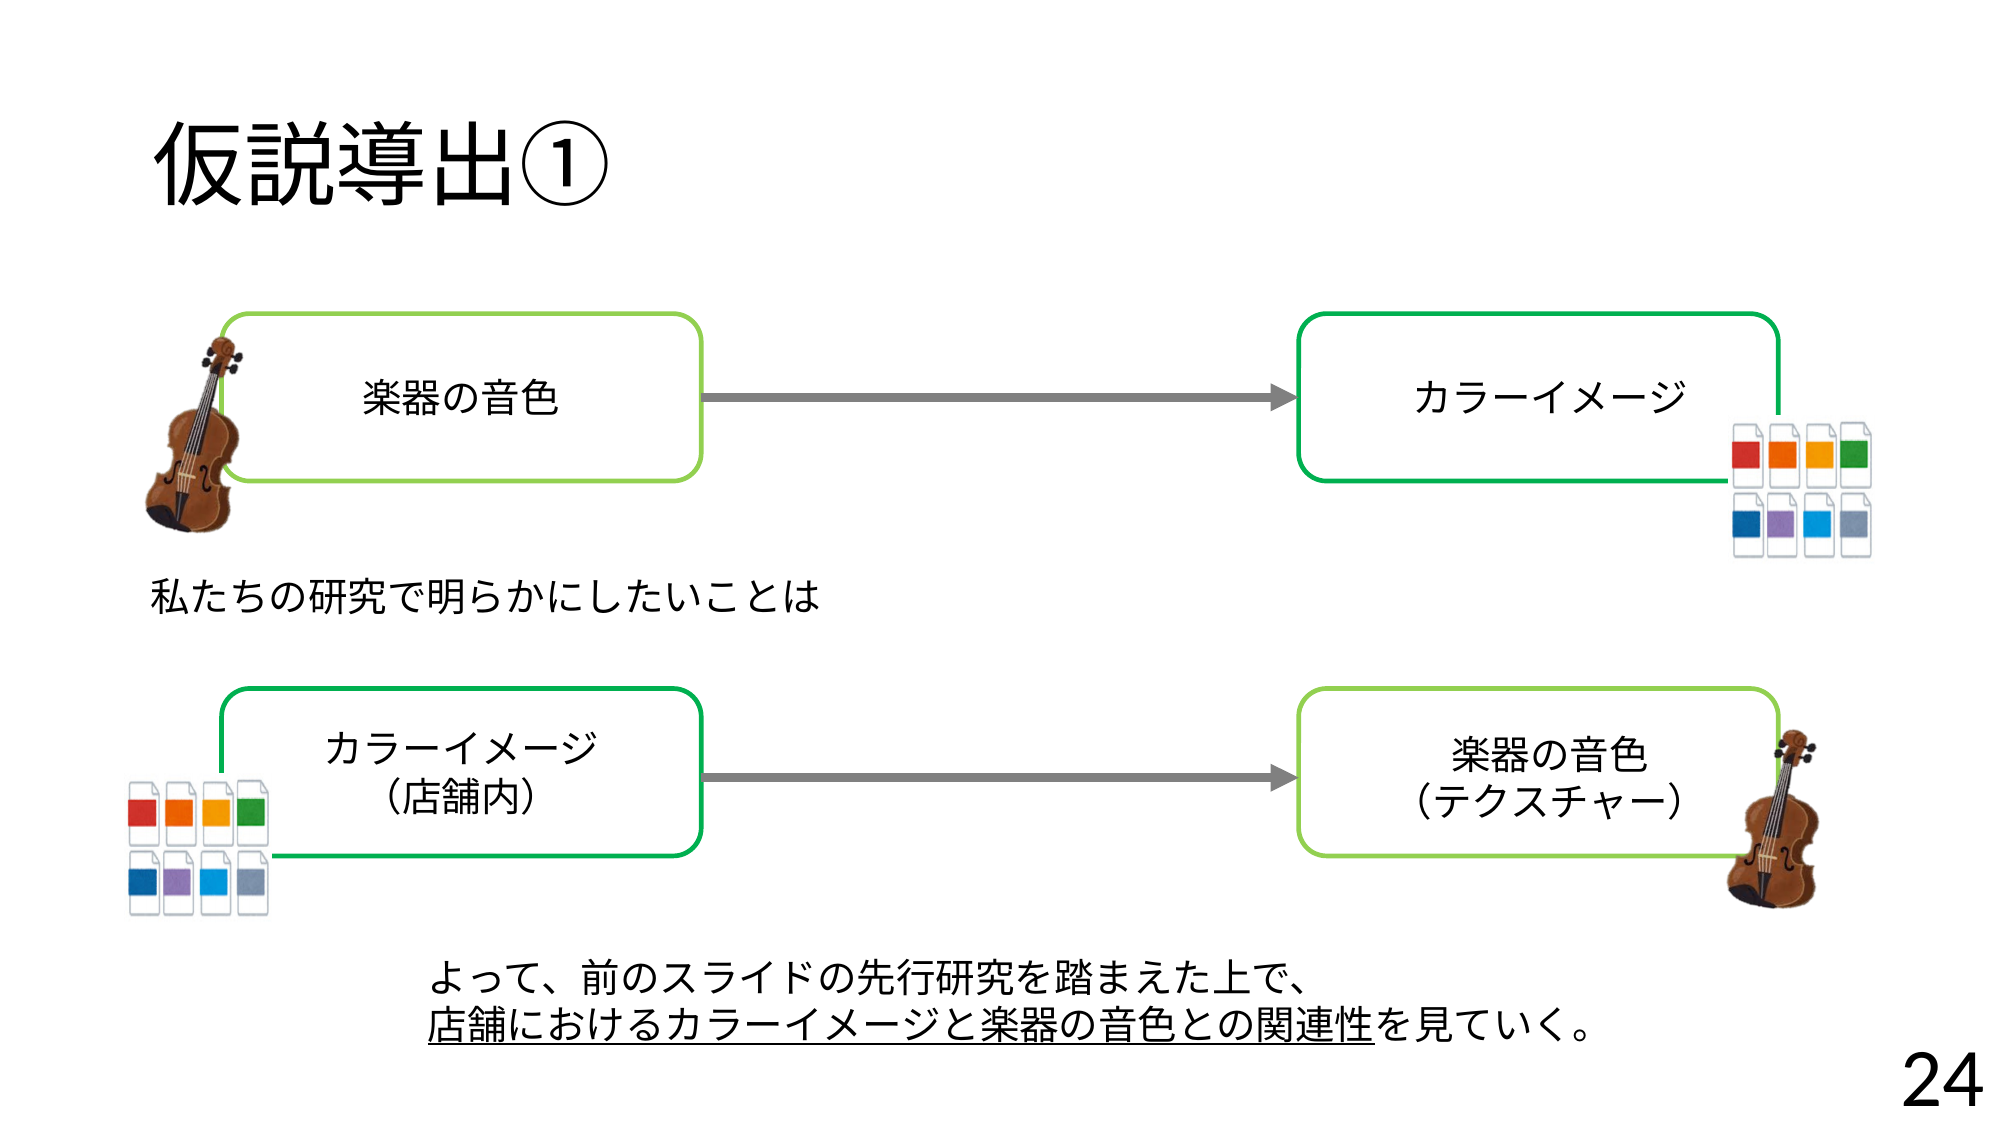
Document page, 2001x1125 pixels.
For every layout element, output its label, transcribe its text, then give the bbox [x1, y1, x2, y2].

picture [1728, 415, 1875, 565]
text_box [221, 688, 702, 856]
picture [124, 773, 272, 924]
text_box 楽器の音色 （テクスチャー） [1378, 722, 1718, 832]
picture [1695, 717, 1862, 920]
text_box よって、前のスライドの先行研究を踏まえた上で、 店舗におけるカラーイメージと楽器の音色との関連性を見ていく。 [413, 945, 1627, 1055]
title 仮説導出① [137, 59, 1863, 278]
text_box [1298, 688, 1779, 856]
text_box 私たちの研究で明らかにしたいことは [135, 564, 837, 627]
slide_number 24 [1550, 1042, 2000, 1103]
text_box [1298, 313, 1779, 482]
text_box [223, 313, 702, 482]
text_box カラーイメージ [1397, 365, 1703, 428]
picture [113, 320, 288, 548]
text_box カラーイメージ （店舗内） [308, 716, 614, 827]
text_box 楽器の音色 [347, 365, 575, 428]
